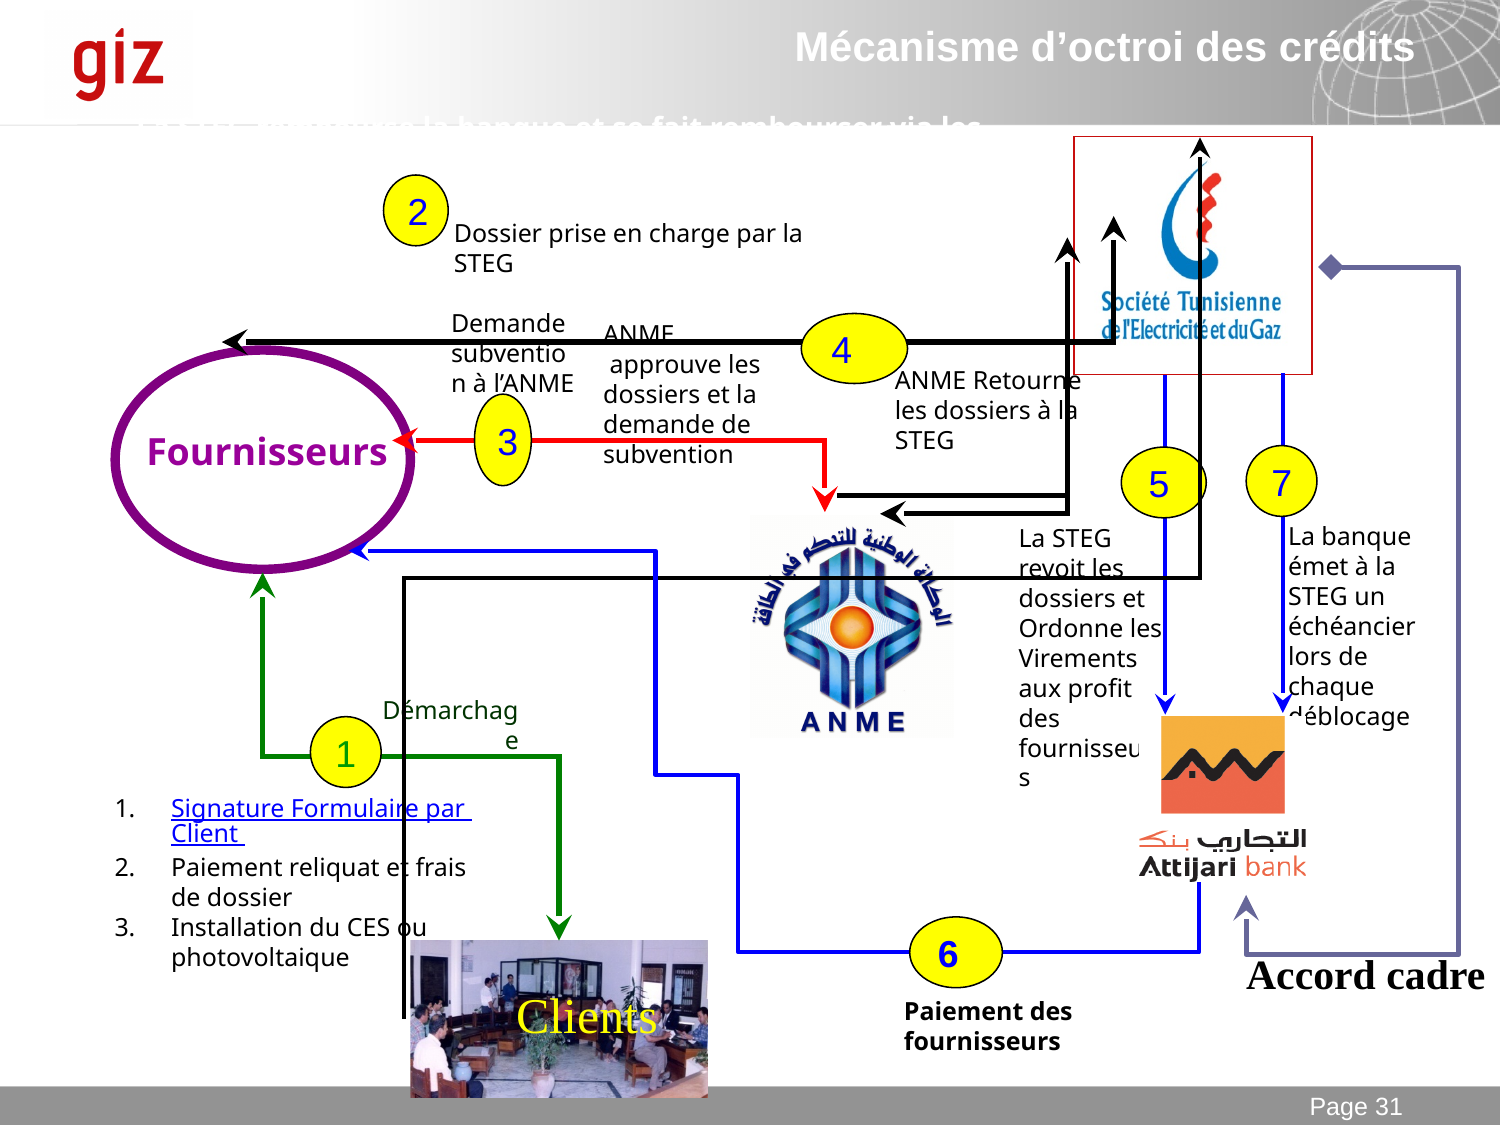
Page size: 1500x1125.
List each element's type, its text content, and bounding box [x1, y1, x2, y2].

text_box [1235, 256, 1459, 956]
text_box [879, 302, 1105, 515]
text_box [260, 174, 398, 349]
text_box [115, 350, 389, 570]
text_box Accord cadre [1231, 940, 1500, 1006]
text_box Mécanisme d’octroi des crédits [249, 0, 1454, 80]
text_box La STEG rembourse la banque et se fait rembourser via les factures d’électricité [46, 101, 1120, 187]
picture [44, 10, 193, 119]
picture [1311, 0, 1500, 125]
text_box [392, 357, 398, 513]
text_box Fournisseurs [131, 420, 386, 481]
picture [1201, 137, 1312, 374]
picture [1139, 715, 1306, 883]
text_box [403, 137, 1201, 551]
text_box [588, 237, 1068, 496]
picture [410, 1064, 709, 1098]
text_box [1245, 373, 1444, 741]
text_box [348, 550, 1200, 1064]
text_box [99, 572, 343, 983]
